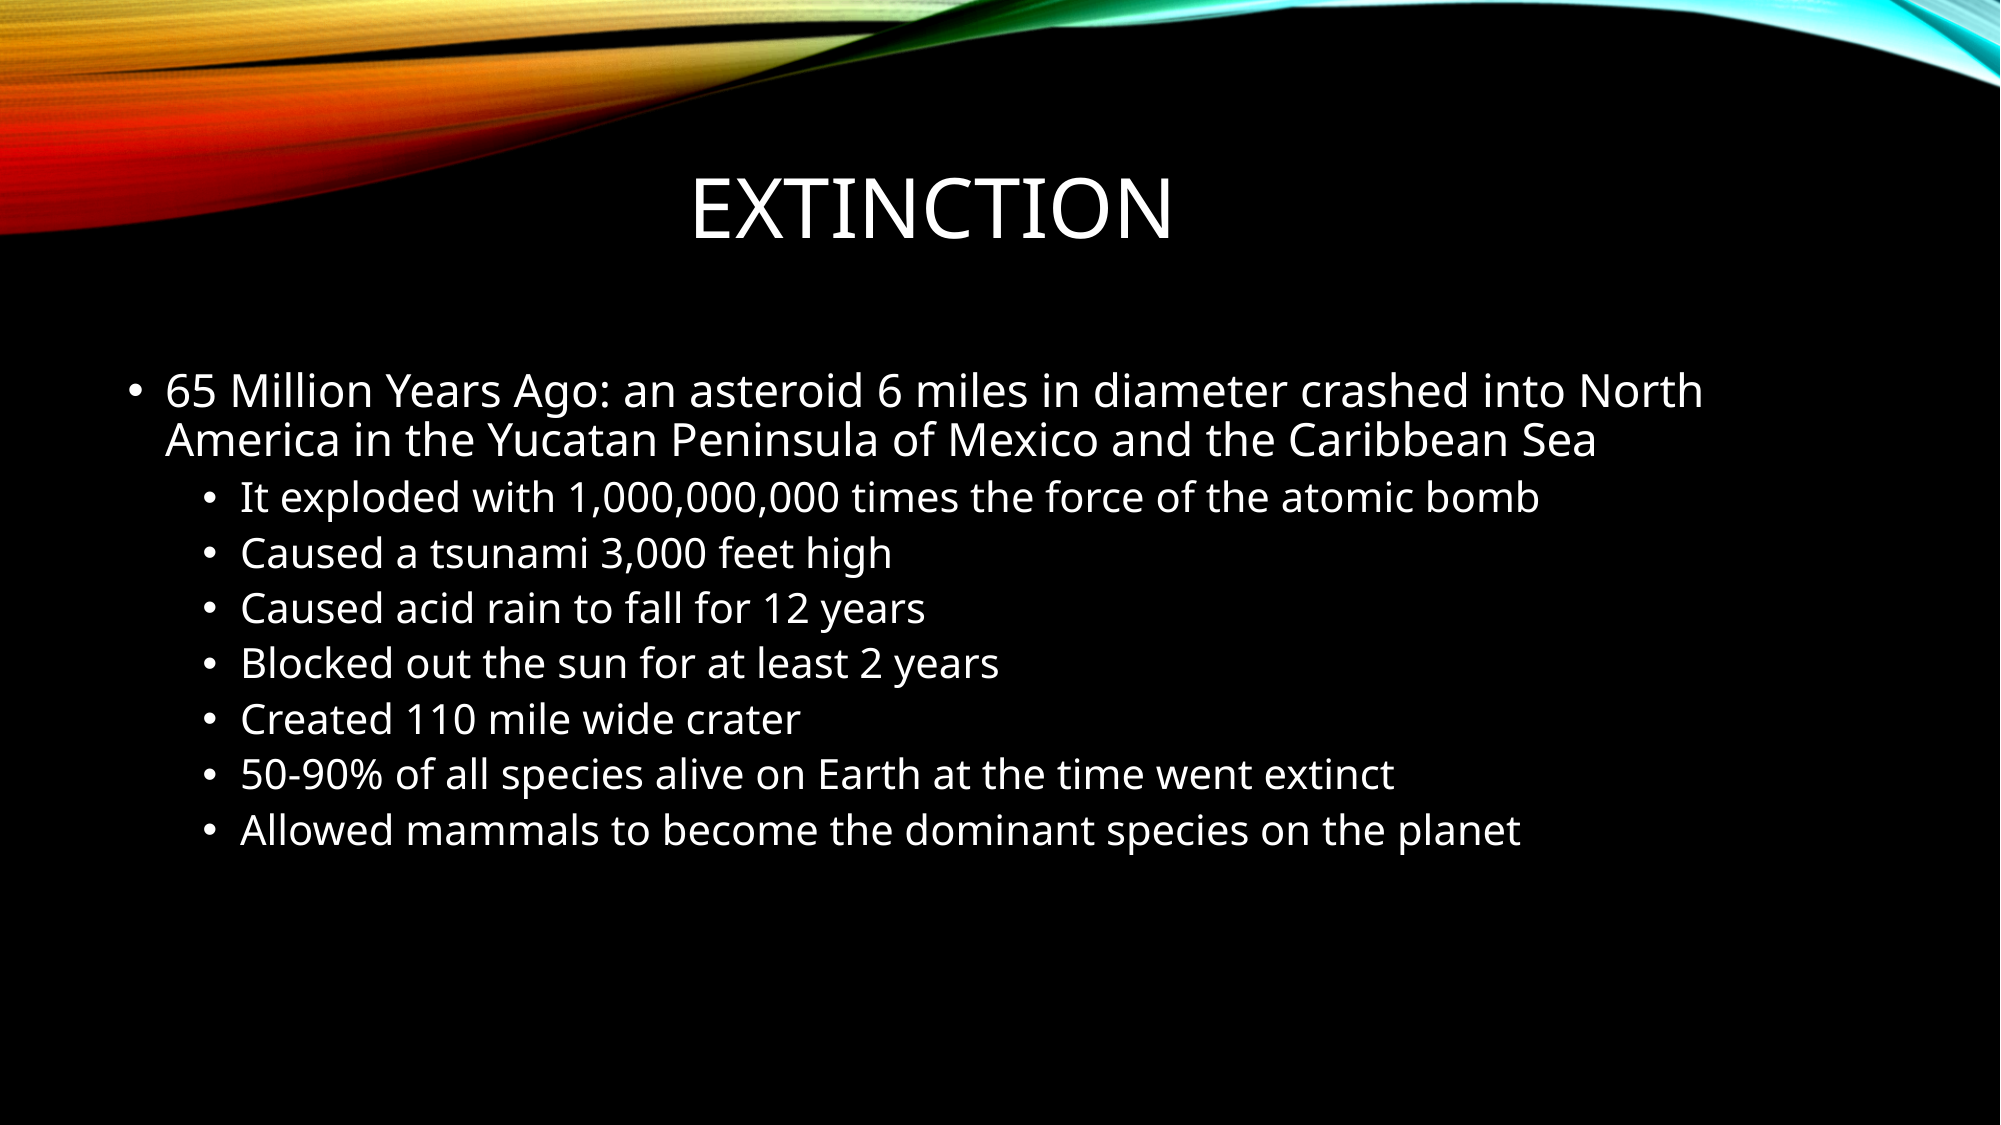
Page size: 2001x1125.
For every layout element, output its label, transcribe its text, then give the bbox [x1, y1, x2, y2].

list 65 Million Years Ago: an asteroid 6 miles in diameter crashed into North America in the Yucatan Peninsula of Mexico and the Caribbean Sea It exploded with 1,000,000,000 times the force of the atomic bomb Caused a tsunami 3,000 feet high Caused acid rain to fall for 12 years Blocked out the sun for at least 2 years Created 110 mile wide crater 50-90% of all species alive on Earth at the time went extinct Allowed mammals to become the dominant species on the planet [112, 360, 1888, 1021]
title Extinction [226, 105, 1640, 318]
picture [0, 0, 2000, 237]
